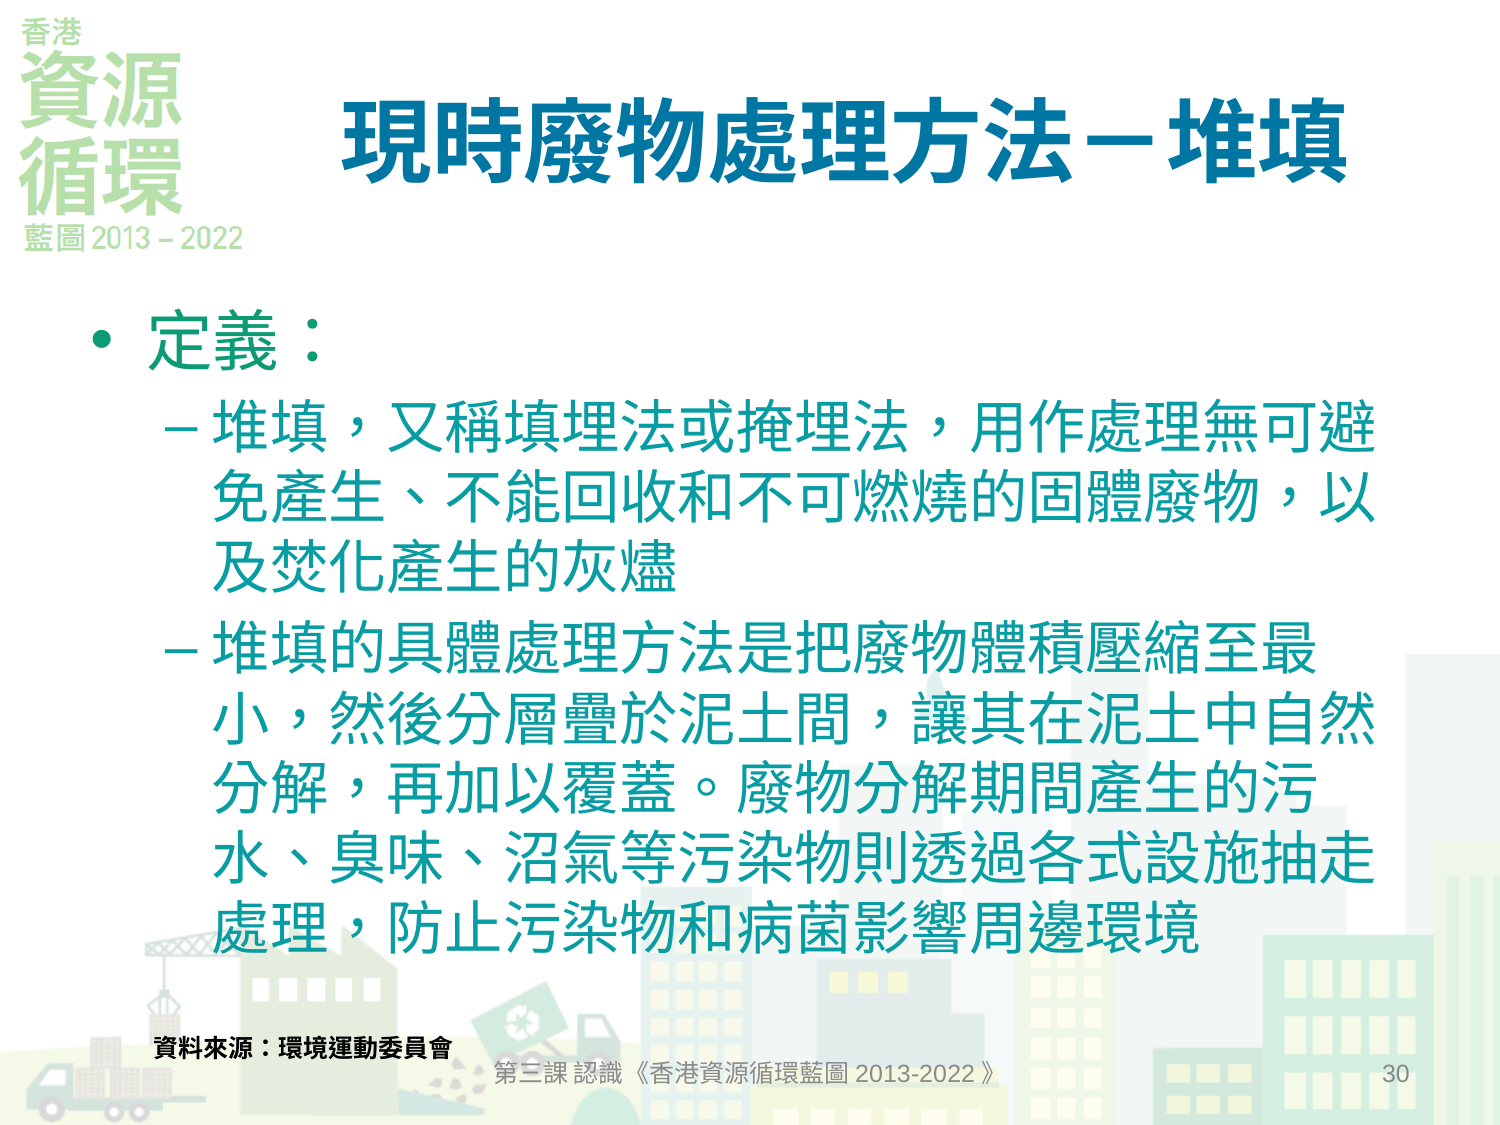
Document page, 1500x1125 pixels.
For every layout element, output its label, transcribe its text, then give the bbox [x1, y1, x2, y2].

footer 第三課 認識《香港資源循環藍圖2013-2022》 [442, 1042, 1058, 1103]
text_box 資料來源：環境運動委員會 [139, 1024, 469, 1100]
slide_number 30 [1074, 1042, 1425, 1103]
title 現時廢物處理方法－堆填 [265, 44, 1426, 233]
list 定義： 堆填，又稱填埋法或掩埋法，用作處理無可避免產生、不能回收和不可燃燒的固體廢物，以及焚化產生的灰燼 堆填的具體處理方法是把廢物體積壓縮至最小，然後分層疊於泥土間，讓其在泥土中自然分解，再加以覆蓋。廢物分解期間產生的污水、臭味、沼氣等污染物則透過各式設施抽走處理，防止污染物和病菌影響周邊環境 [74, 290, 1426, 1006]
